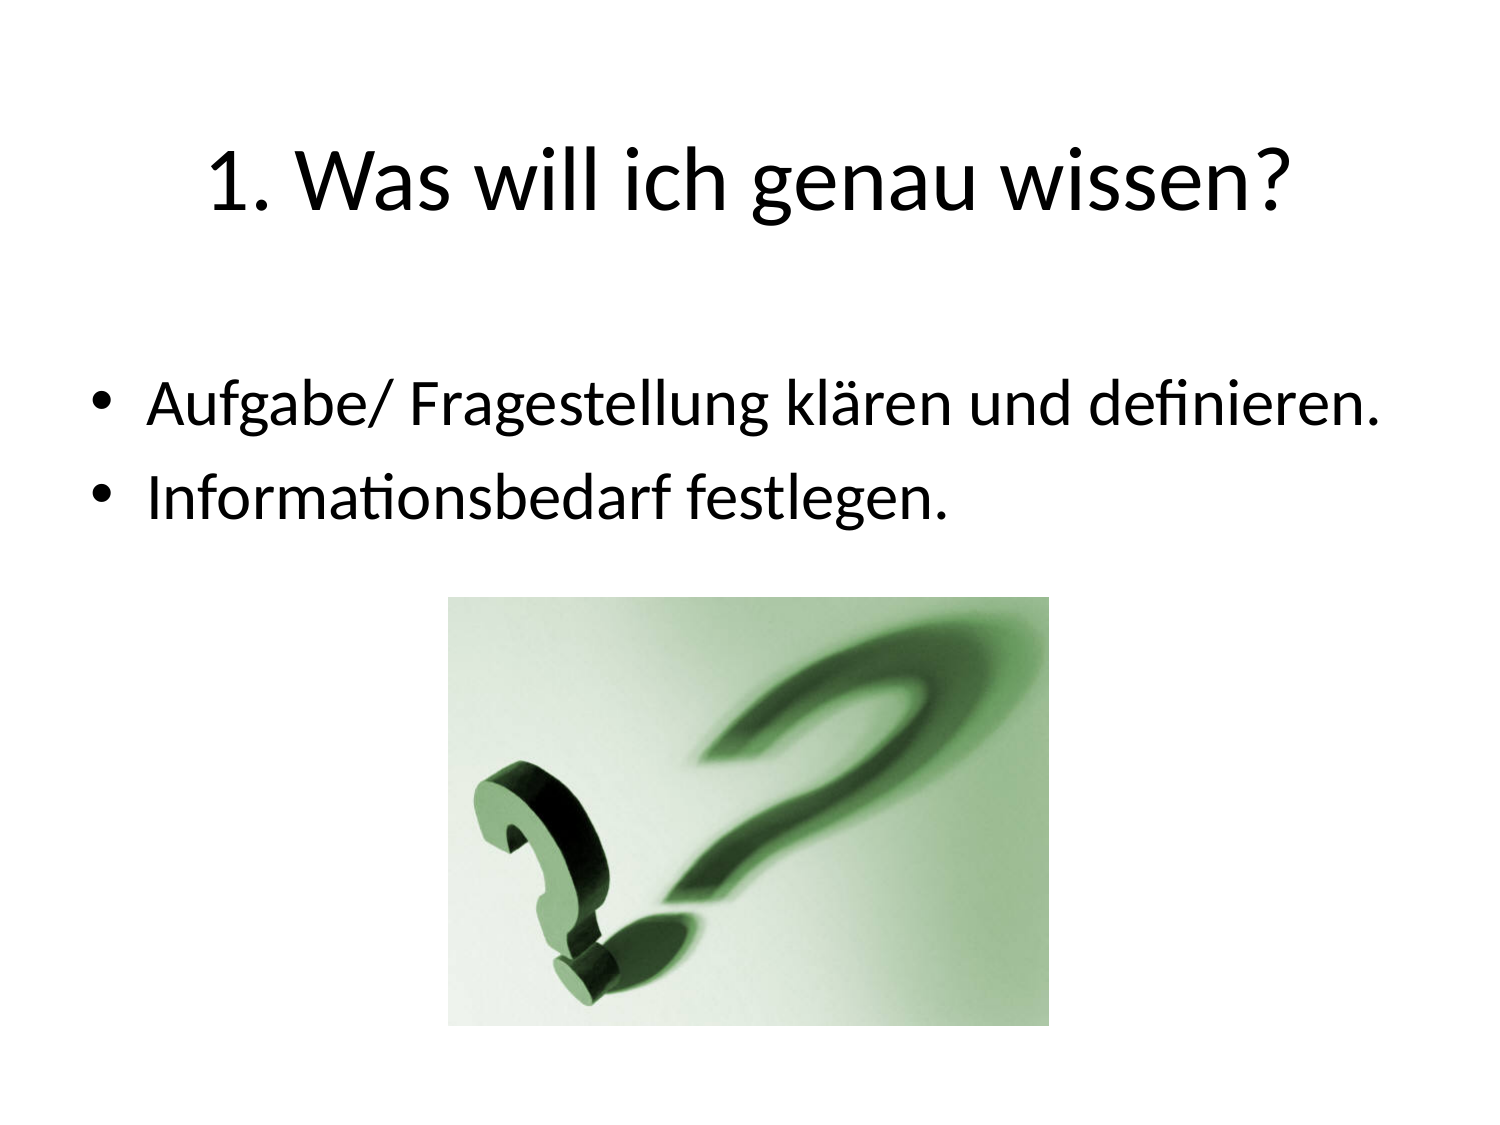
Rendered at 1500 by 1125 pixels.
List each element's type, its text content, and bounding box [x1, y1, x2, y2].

picture [447, 597, 1049, 1027]
list Aufgabe/ Fragestellung klären und definieren. Informationsbedarf festlegen. [75, 351, 1425, 1094]
title 1. Was will ich genau wissen? [75, 79, 1425, 268]
